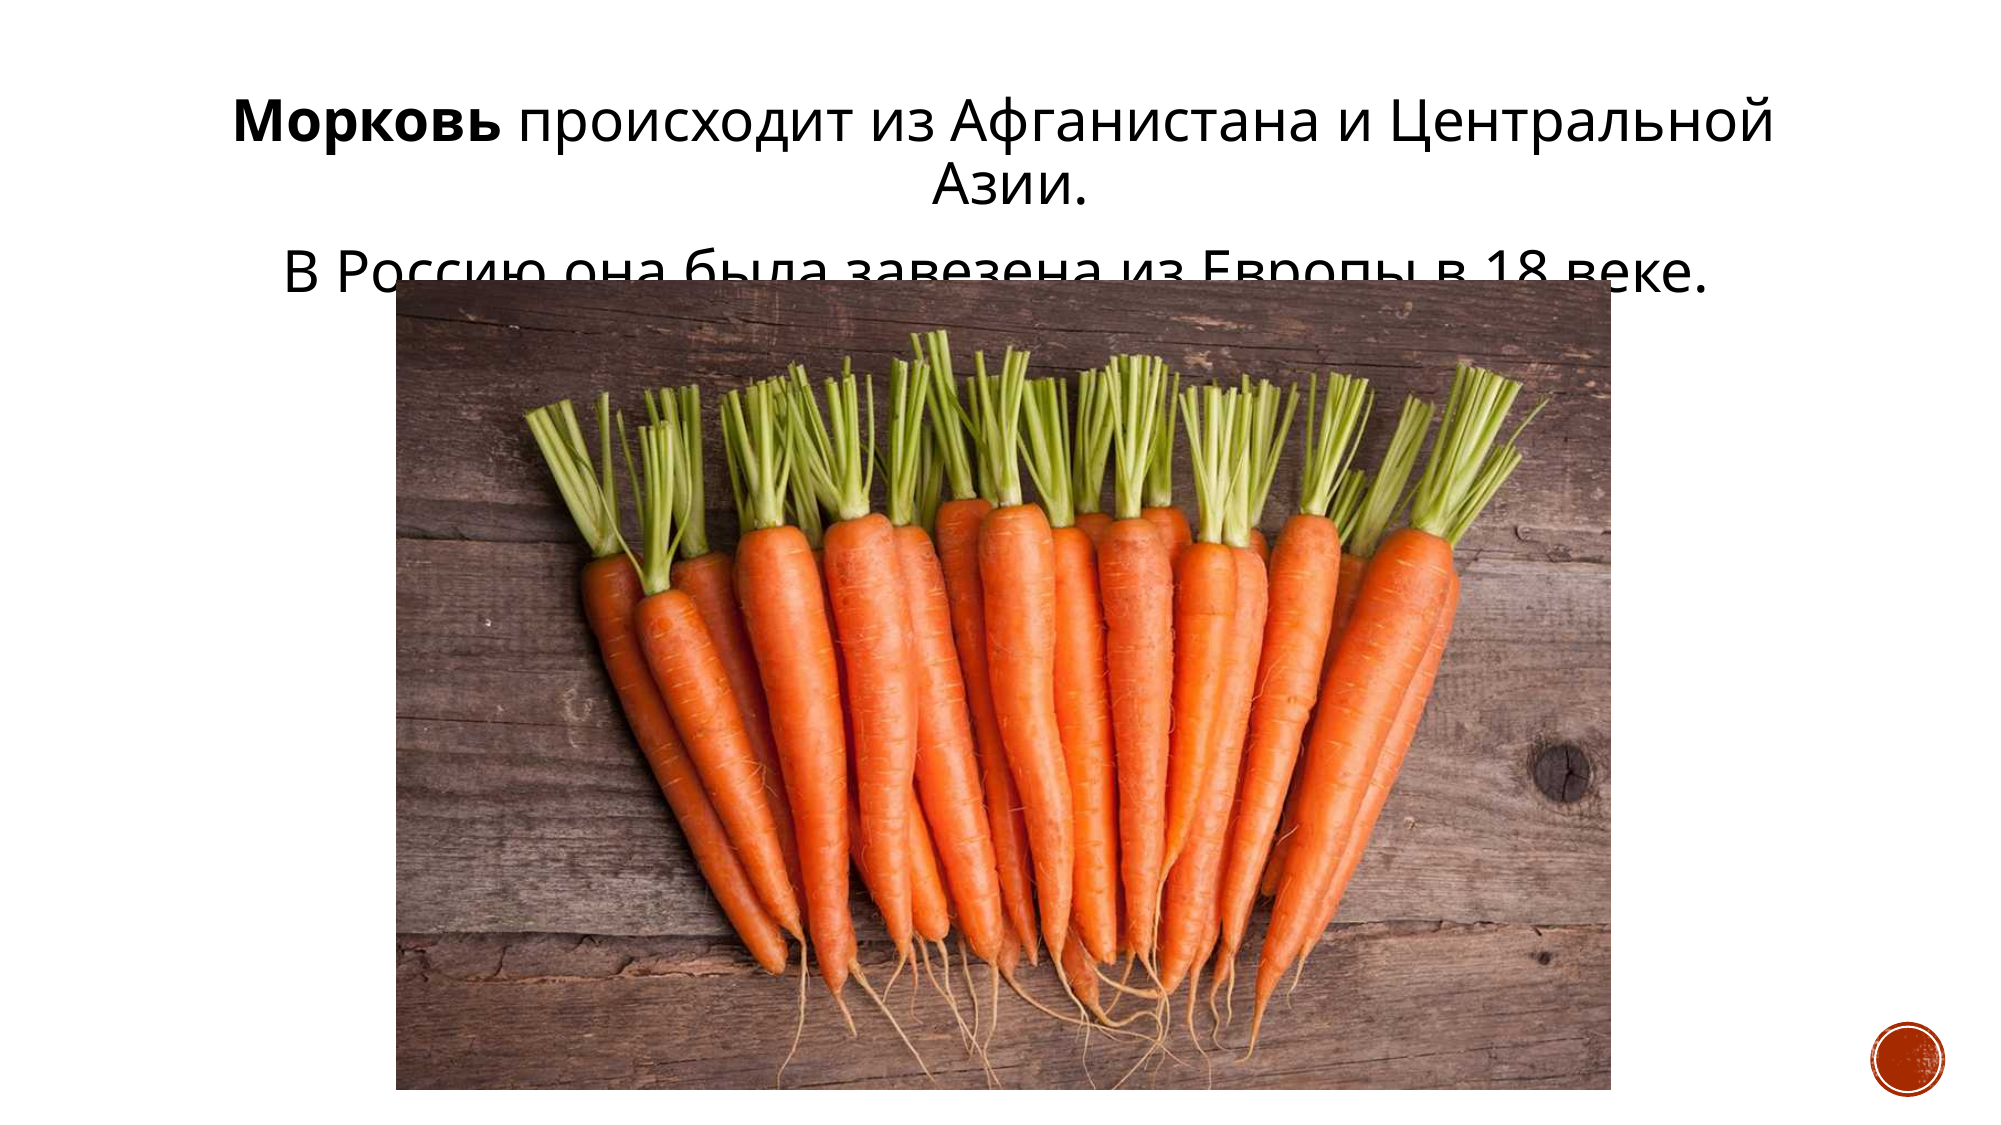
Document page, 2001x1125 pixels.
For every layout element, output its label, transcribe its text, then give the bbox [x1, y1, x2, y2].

picture [396, 280, 1611, 1090]
list Морковь происходит из Афганистана и Центральной Азии. В Россию она была завезена из Европы в 18 веке. [178, 84, 1829, 749]
